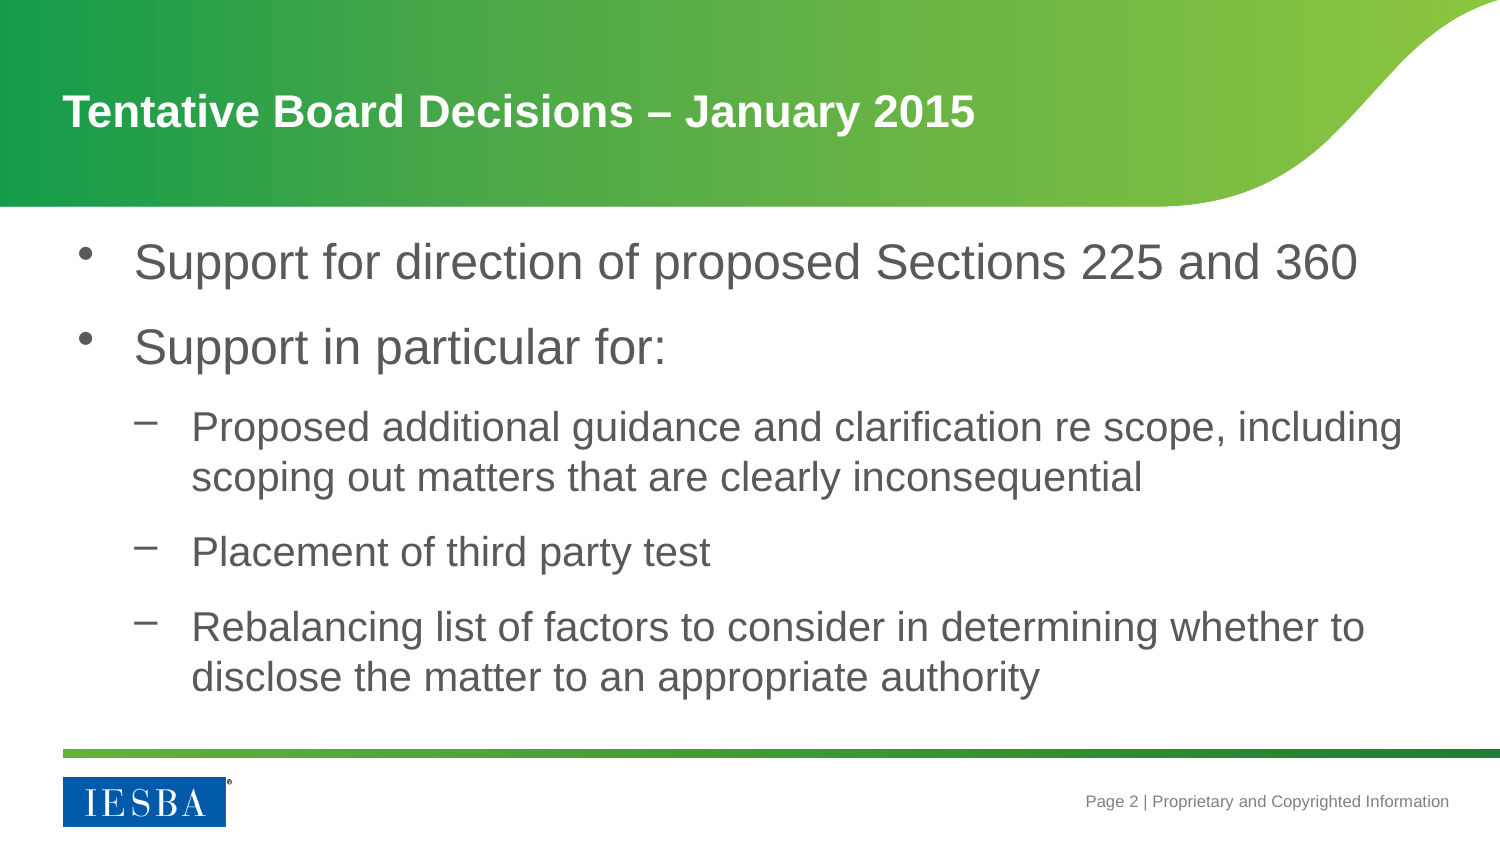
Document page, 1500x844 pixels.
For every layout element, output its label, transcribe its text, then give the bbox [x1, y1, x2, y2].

picture [63, 777, 232, 827]
title Tentative Board Decisions – January 2015 [62, 46, 1300, 172]
list Support for direction of proposed Sections 225 and 360 Support in particular for: Proposed additional guidance and clarification re scope, including scoping out matters that are clearly inconsequential Placement of third party test Rebalancing list of factors to consider in determining whether to disclose the matter to an appropriate authority [62, 221, 1475, 760]
picture [0, 0, 1500, 207]
